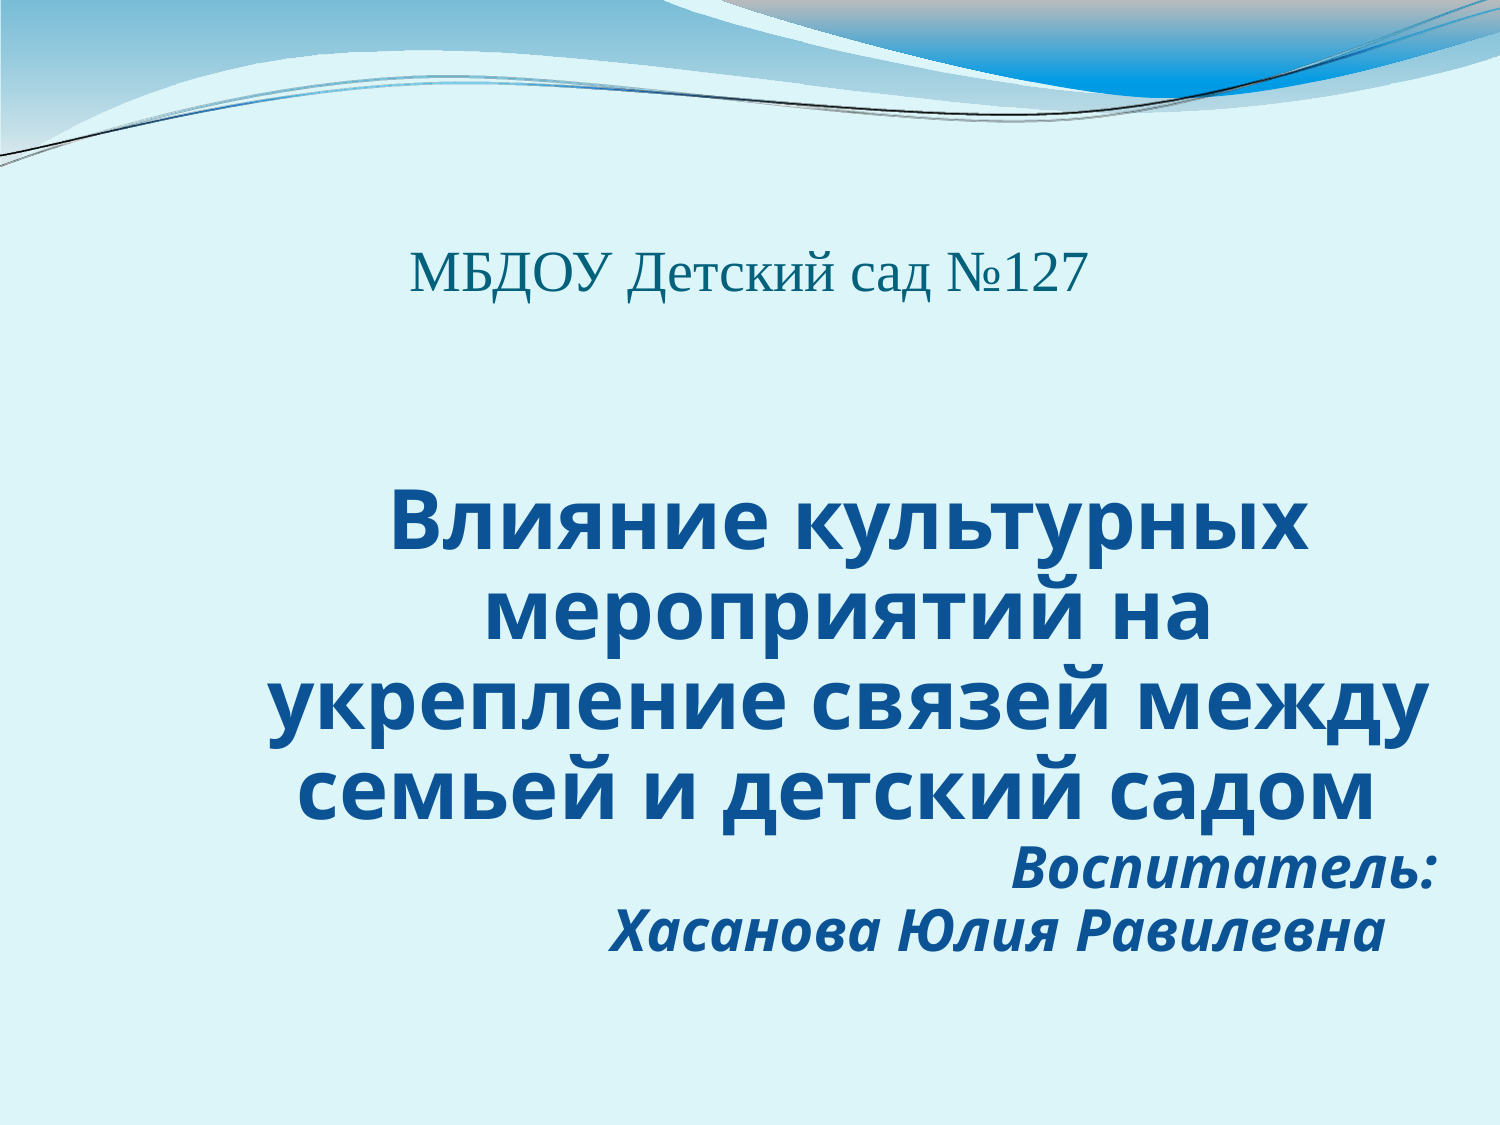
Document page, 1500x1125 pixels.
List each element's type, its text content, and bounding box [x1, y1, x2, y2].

picture [0, 0, 1500, 168]
title МБДОУ Детский сад №127 [75, 115, 1425, 303]
subtitle Влияние культурных мероприятий на укрепление связей между семьей и детский садом Воспитатель: Хасанова Юлия Равилевна [192, 323, 1500, 1059]
